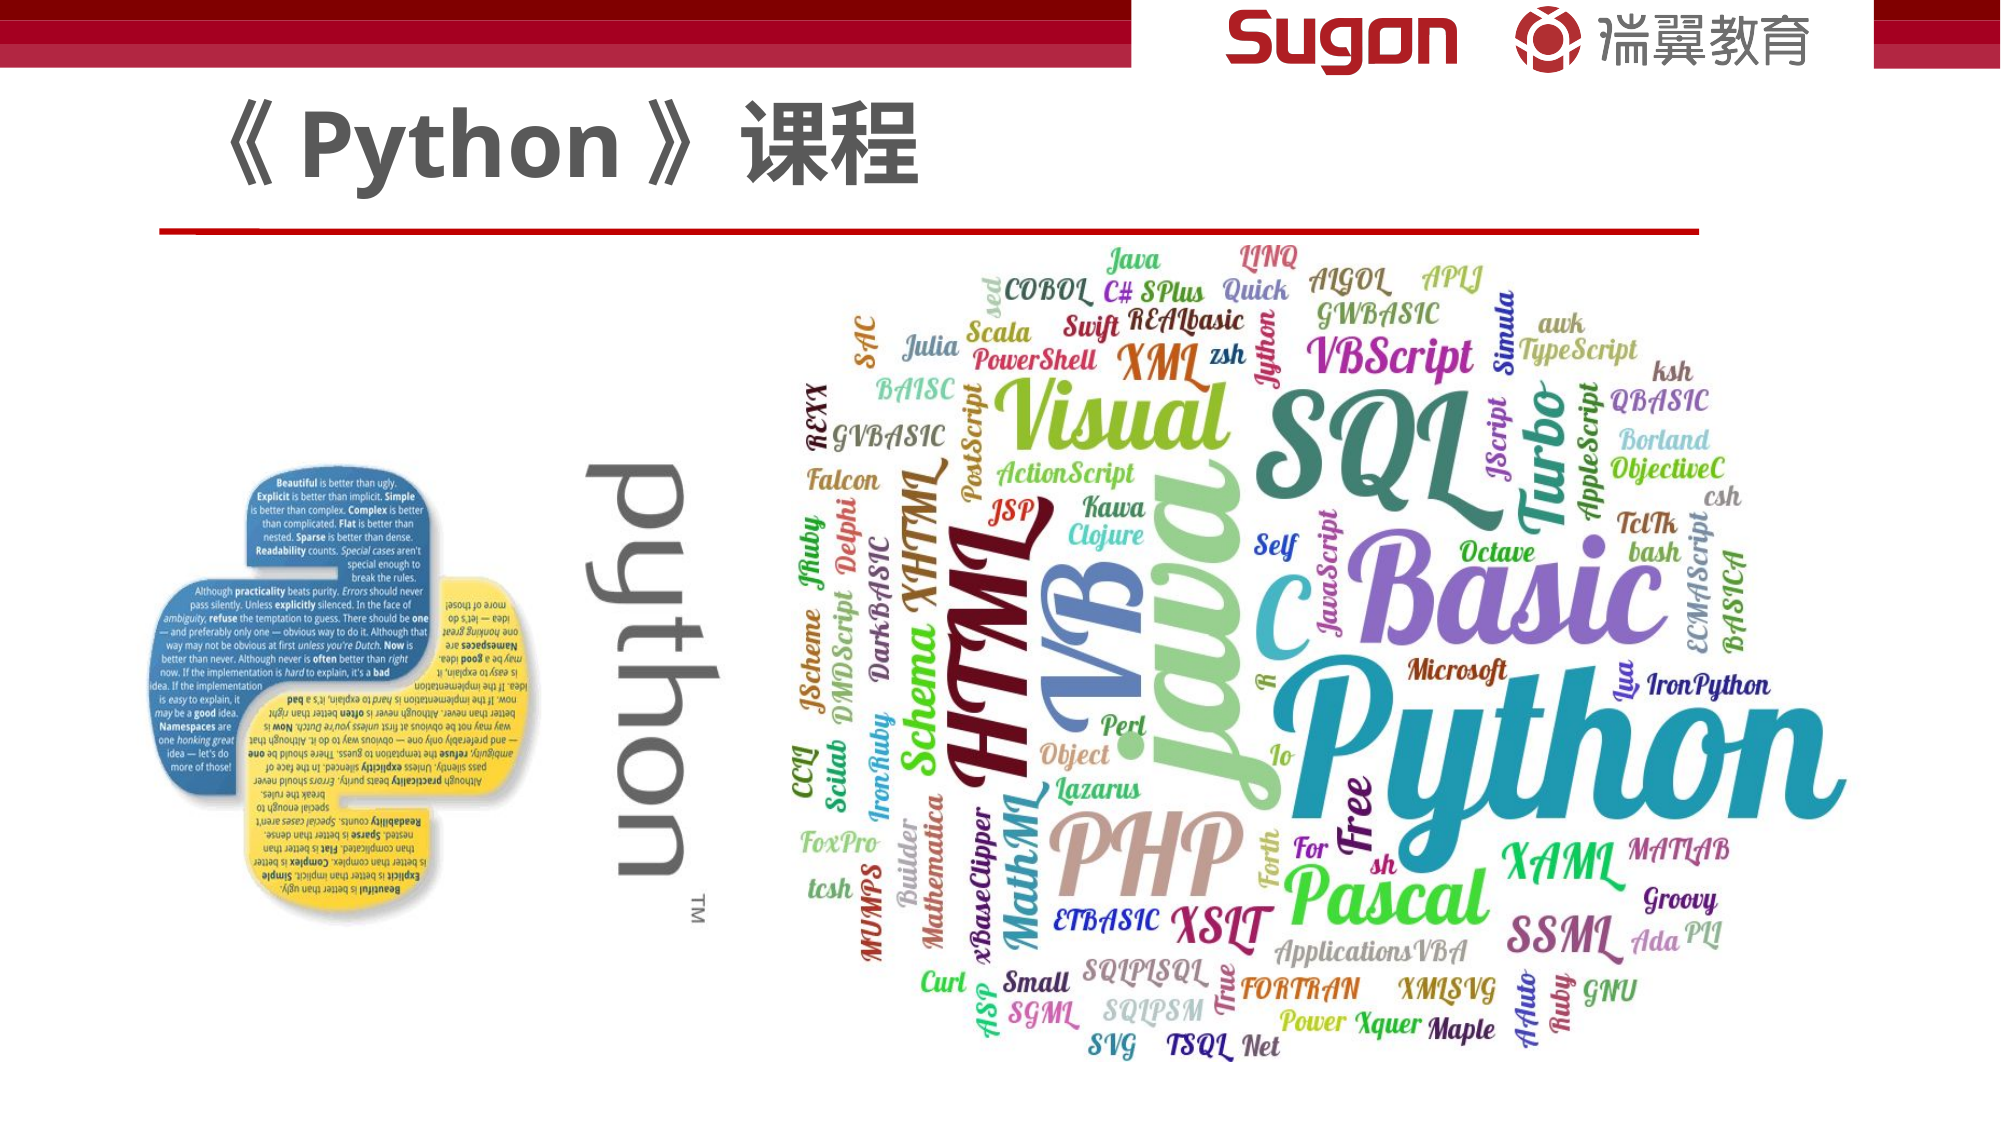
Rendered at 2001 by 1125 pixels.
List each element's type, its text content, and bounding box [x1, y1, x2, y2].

title 《Python》课程 [169, 91, 1895, 214]
picture [1515, 6, 1809, 73]
picture [102, 420, 761, 960]
picture [791, 245, 1867, 1062]
picture [1194, 0, 1484, 91]
